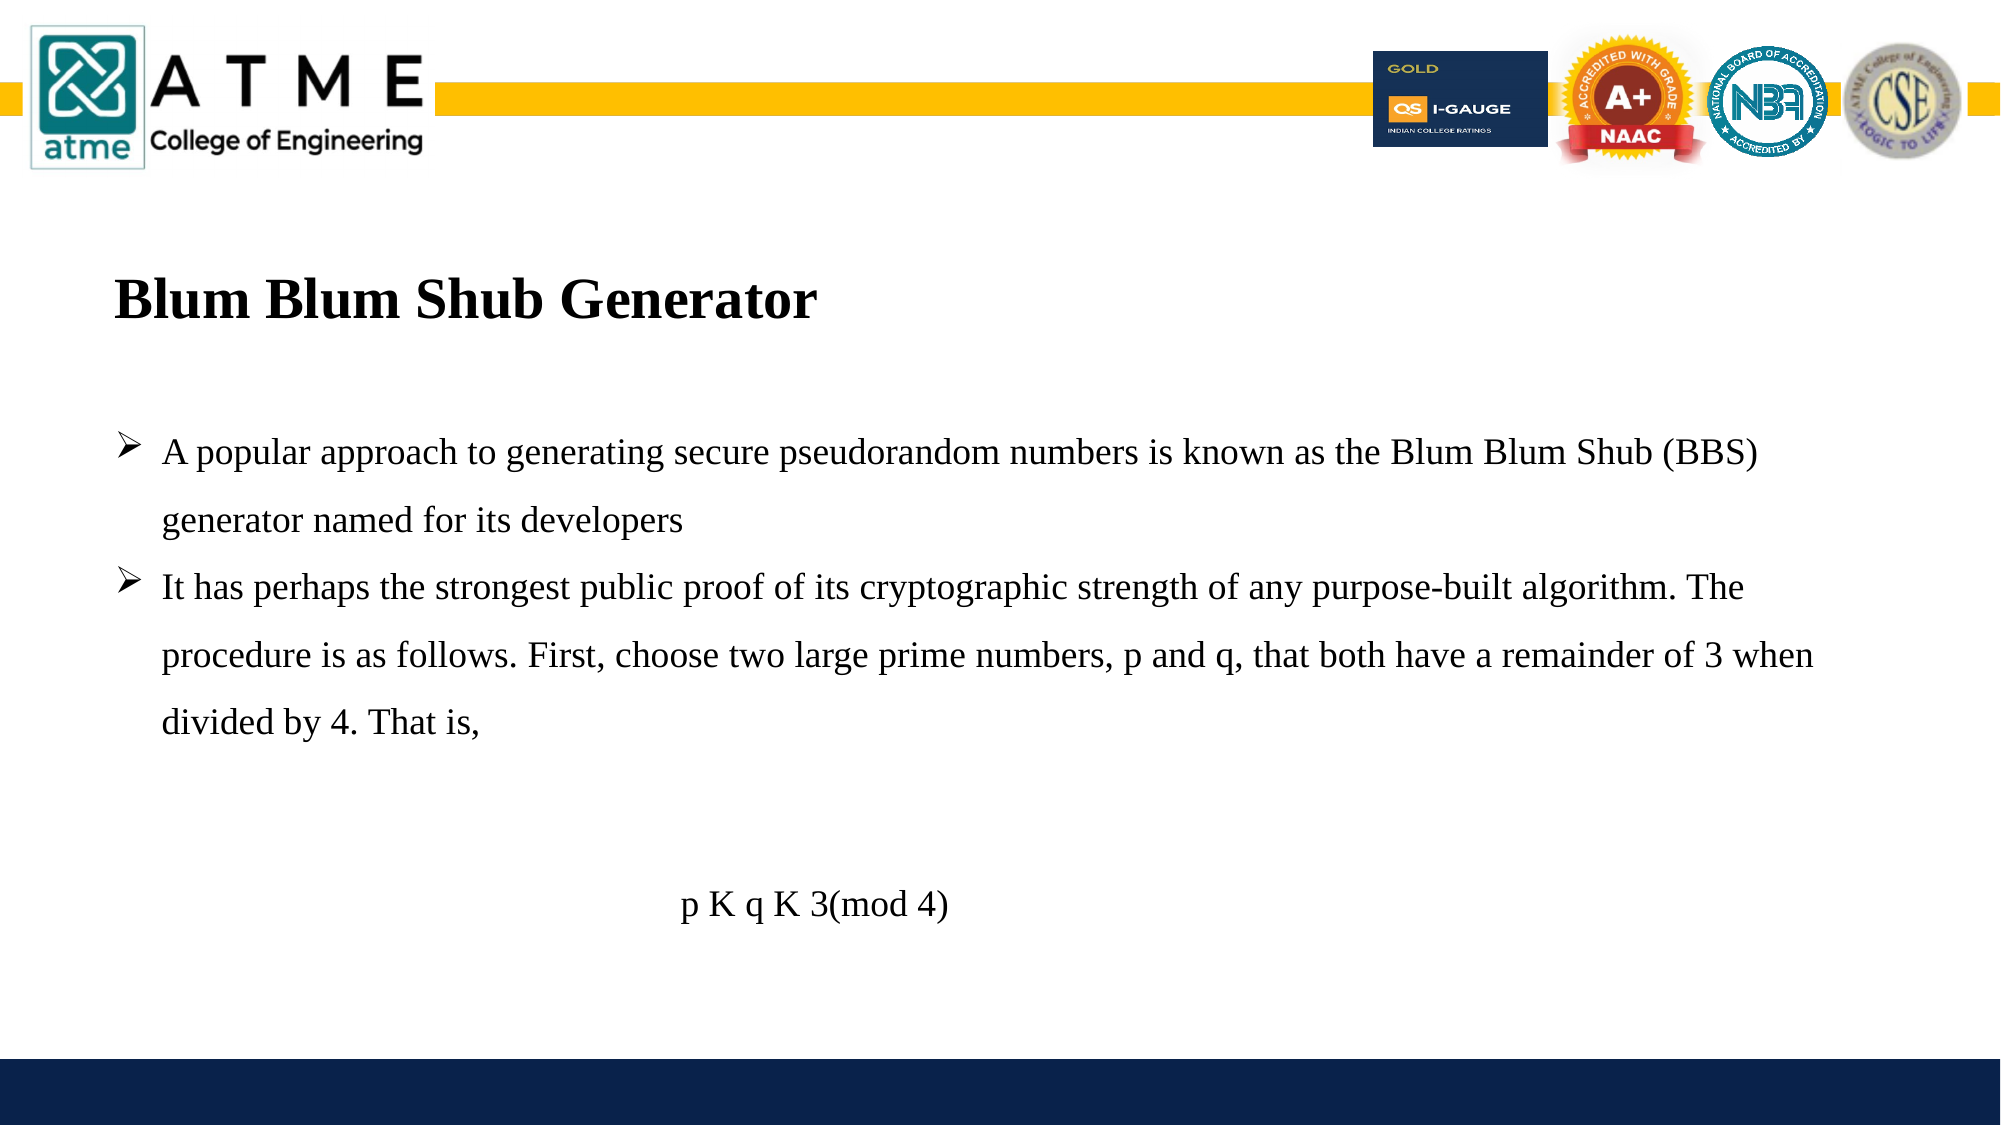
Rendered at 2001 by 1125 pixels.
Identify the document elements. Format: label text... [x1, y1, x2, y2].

text_box Blum Blum Shub Generator [99, 252, 1100, 338]
text_box p K q K 3(mod 4) [665, 871, 1666, 932]
text_box A popular approach to generating secure pseudorandom numbers is known as the Blum Blum Shub (BBS) generator named for its developers It has perhaps the strongest public proof of its cryptographic strength of any purpose-built algorithm. The procedure is as follows. First, choose two large prime numbers, p and q, that both have a remainder of 3 when divided by 4. That is, [99, 397, 1916, 817]
picture [1373, 20, 1828, 180]
picture [0, 1059, 2001, 1125]
picture [1840, 26, 1968, 176]
picture [22, 15, 435, 178]
